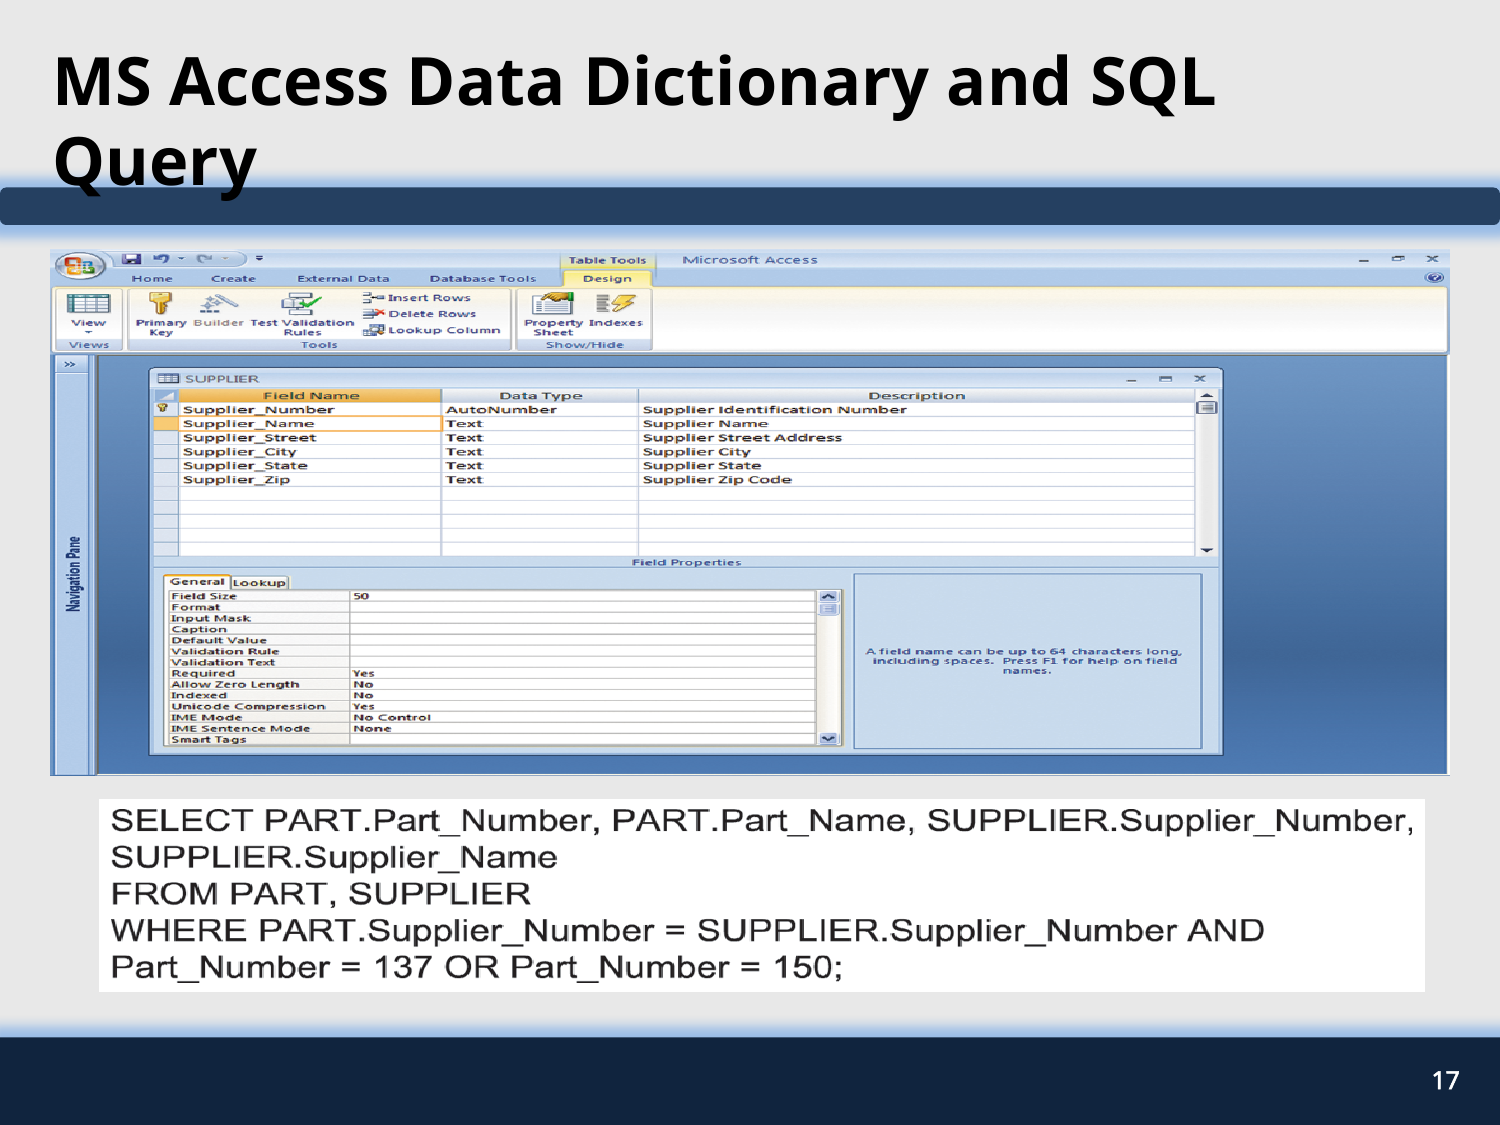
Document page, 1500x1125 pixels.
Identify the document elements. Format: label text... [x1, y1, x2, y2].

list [49, 249, 1451, 776]
picture [99, 799, 1426, 992]
slide_number 17 [1412, 1050, 1475, 1113]
title MS Access Data Dictionary and SQL Query [37, 62, 1338, 176]
